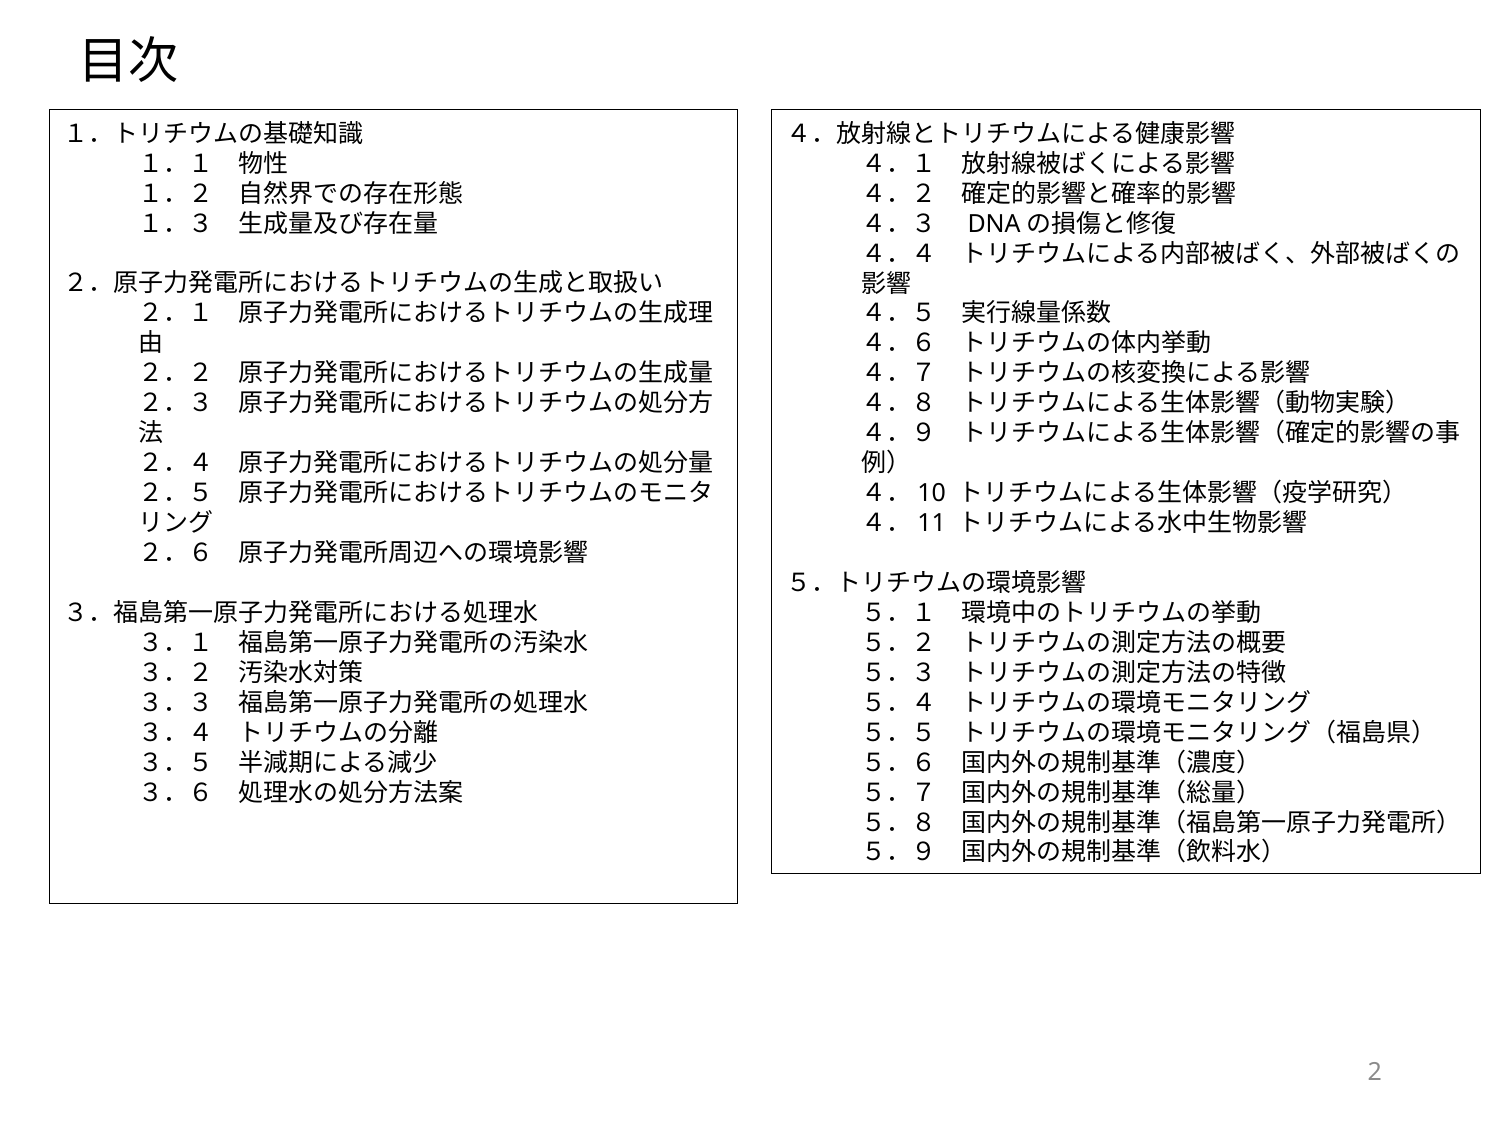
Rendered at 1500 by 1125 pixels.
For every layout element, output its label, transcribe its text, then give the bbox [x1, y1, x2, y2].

text_box 目次 [63, 28, 1439, 116]
slide_number 2 [1059, 1042, 1397, 1103]
text_box ４．放射線とトリチウムによる健康影響 ４．１ 放射線被ばくによる影響 ４．２ 確定的影響と確率的影響 ４．３ DNAの損傷と修復 ４．４ トリチウムによる内部被ばく、外部被ばくの影響 ４．５ 実行線量係数 ４．６ トリチウムの体内挙動 ４．７ トリチウムの核変換による影響 ４．８ トリチウムによる生体影響（動物実験） ４．９ トリチウムによる生体影響（確定的影響の事例） ４．10 トリチウムによる生体影響（疫学研究） ４．11 トリチウムによる水中生物影響 ５．トリチウムの環境影響 ５．１ 環境中のトリチウムの挙動 ５．２ トリチウムの測定方法の概要 ５．３ トリチウムの測定方法の特徴 ５．４ トリチウムの環境モニタリング ５．５ トリチウムの環境モニタリング（福島県） ５．６ 国内外の規制基準（濃度） ５．７ 国内外の規制基準（総量） ５．８ 国内外の規制基準（福島第一原子力発電所） ５．９ 国内外の規制基準（飲料水） [771, 109, 1481, 874]
text_box １．トリチウムの基礎知識 １．１ 物性 １．２ 自然界での存在形態 １．３ 生成量及び存在量 ２．原子力発電所におけるトリチウムの生成と取扱い ２．１ 原子力発電所におけるトリチウムの生成理由 ２．２ 原子力発電所におけるトリチウムの生成量 ２．３ 原子力発電所におけるトリチウムの処分方法 ２．４ 原子力発電所におけるトリチウムの処分量 ２．５ 原子力発電所におけるトリチウムのモニタリング ２．６ 原子力発電所周辺への環境影響 ３．福島第一原子力発電所における処理水 ３．１ 福島第一原子力発電所の汚染水 ３．２ 汚染水対策 ３．３ 福島第一原子力発電所の処理水 ３．４ トリチウムの分離 ３．５ 半減期による減少 ３．６ 処理水の処分方法案 [49, 109, 738, 904]
